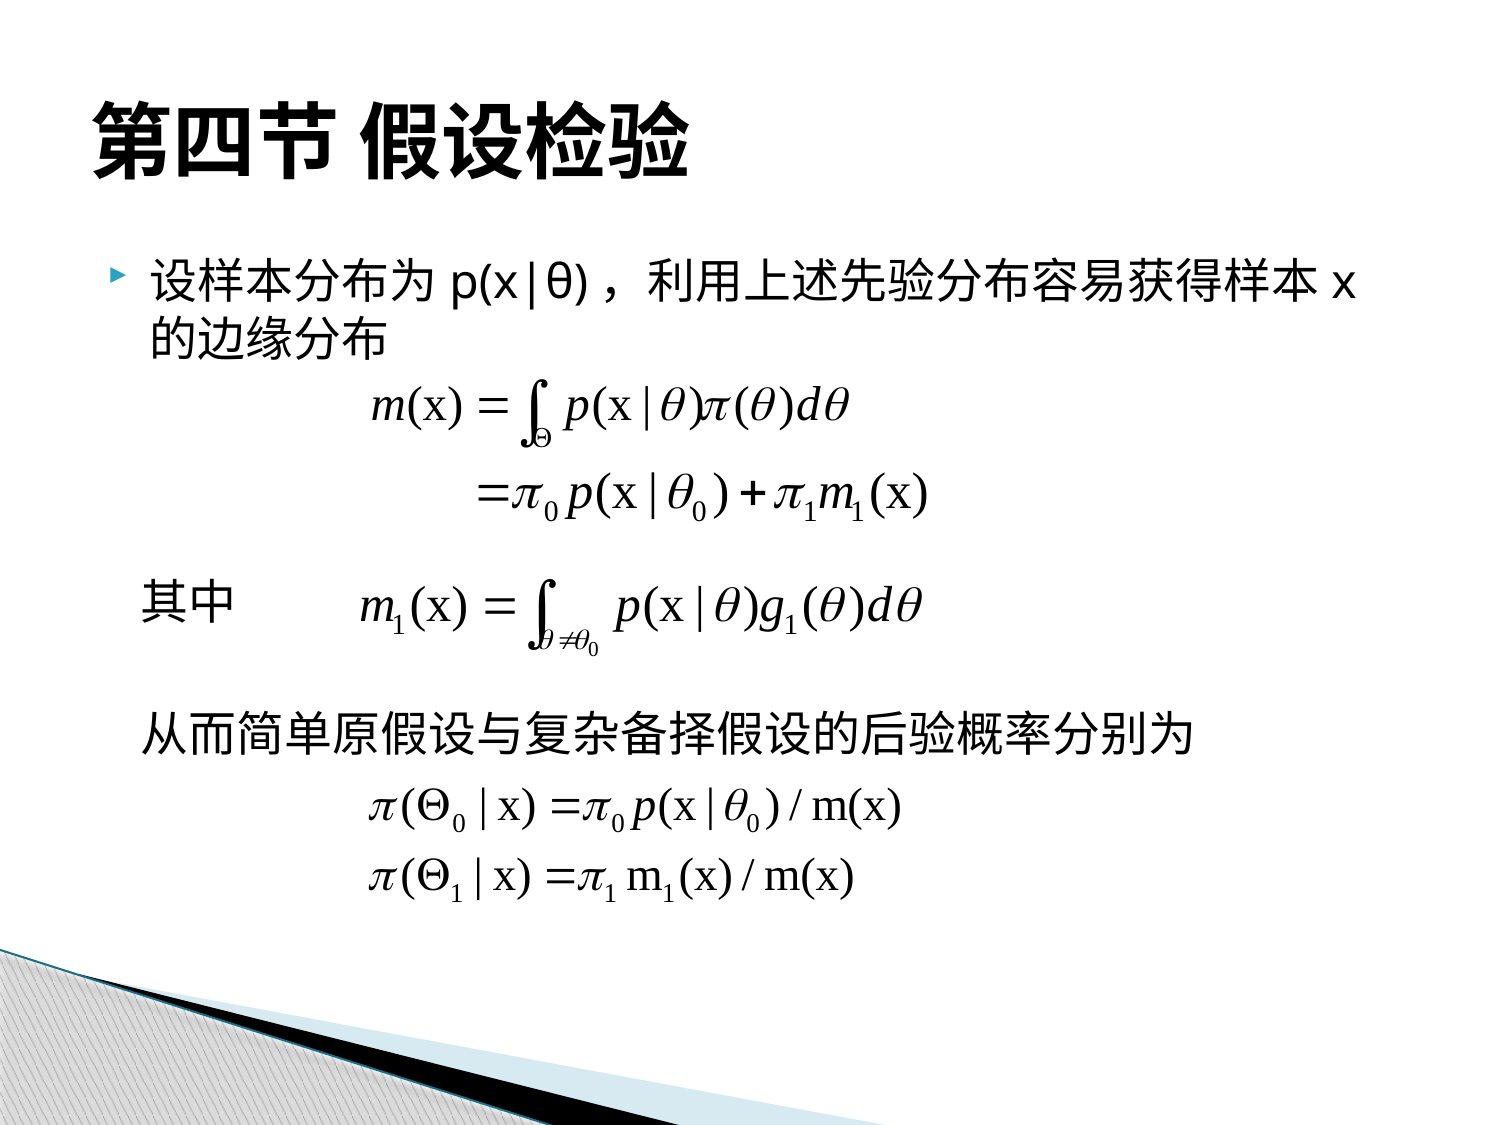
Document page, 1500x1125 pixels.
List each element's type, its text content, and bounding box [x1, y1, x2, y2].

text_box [351, 562, 934, 669]
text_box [465, 456, 938, 535]
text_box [363, 362, 861, 458]
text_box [363, 843, 864, 915]
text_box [362, 773, 911, 844]
title 第四节 假设检验 [75, 45, 1425, 233]
list 设样本分布为p(x|θ)，利用上述先验分布容易获得样本x的边缘分布 其中 从而简单原假设与复杂备择假设的后验概率分别为 [75, 243, 1425, 1125]
